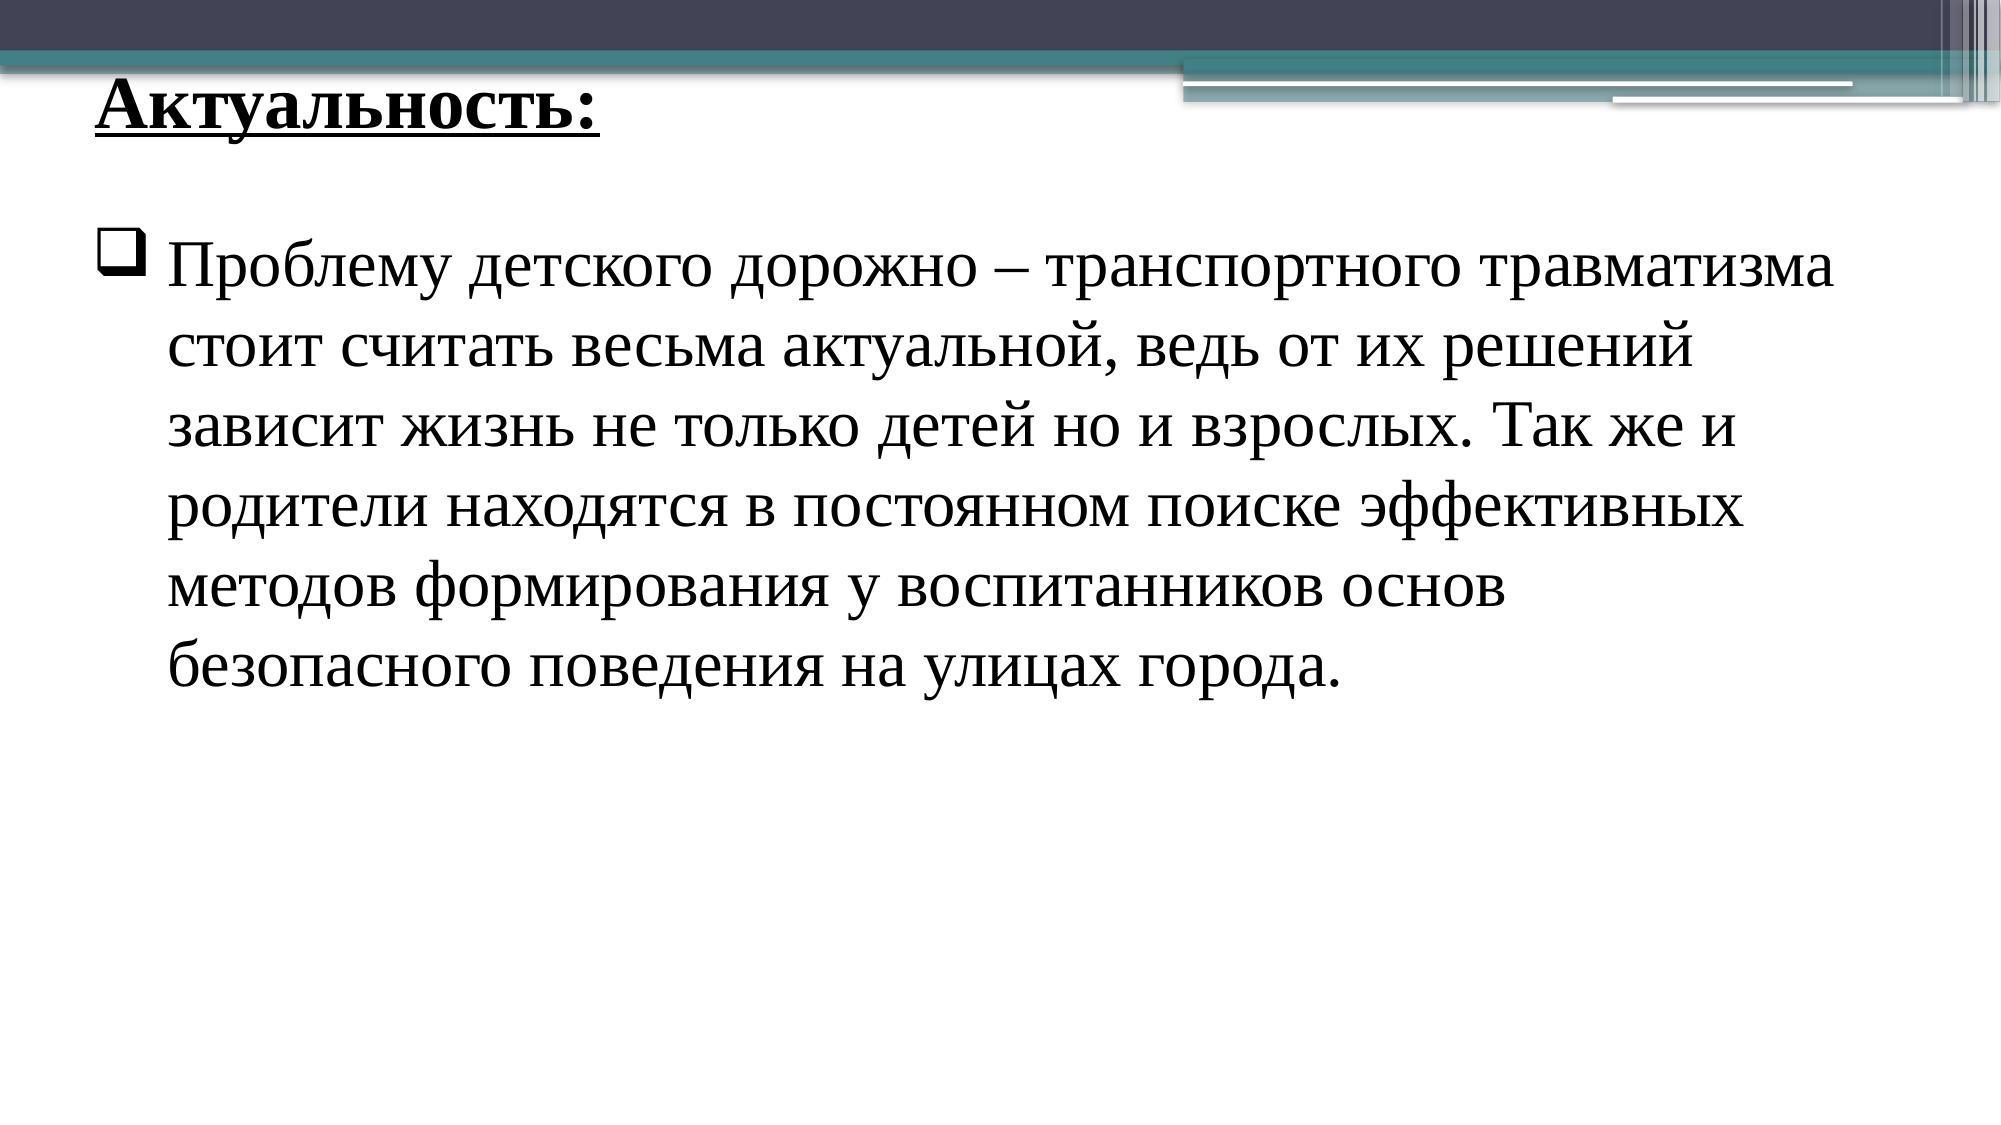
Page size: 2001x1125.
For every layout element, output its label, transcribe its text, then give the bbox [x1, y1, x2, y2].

text_box Проблему детского дорожно – транспортного травматизма стоит считать весьма актуальной, ведь от их решений зависит жизнь не только детей но и взрослых. Так же и родители находятся в постоянном поиске эффективных методов формирования у воспитанников основ безопасного поведения на улицах города. [77, 212, 1870, 708]
text_box Актуальность: [79, 46, 615, 152]
